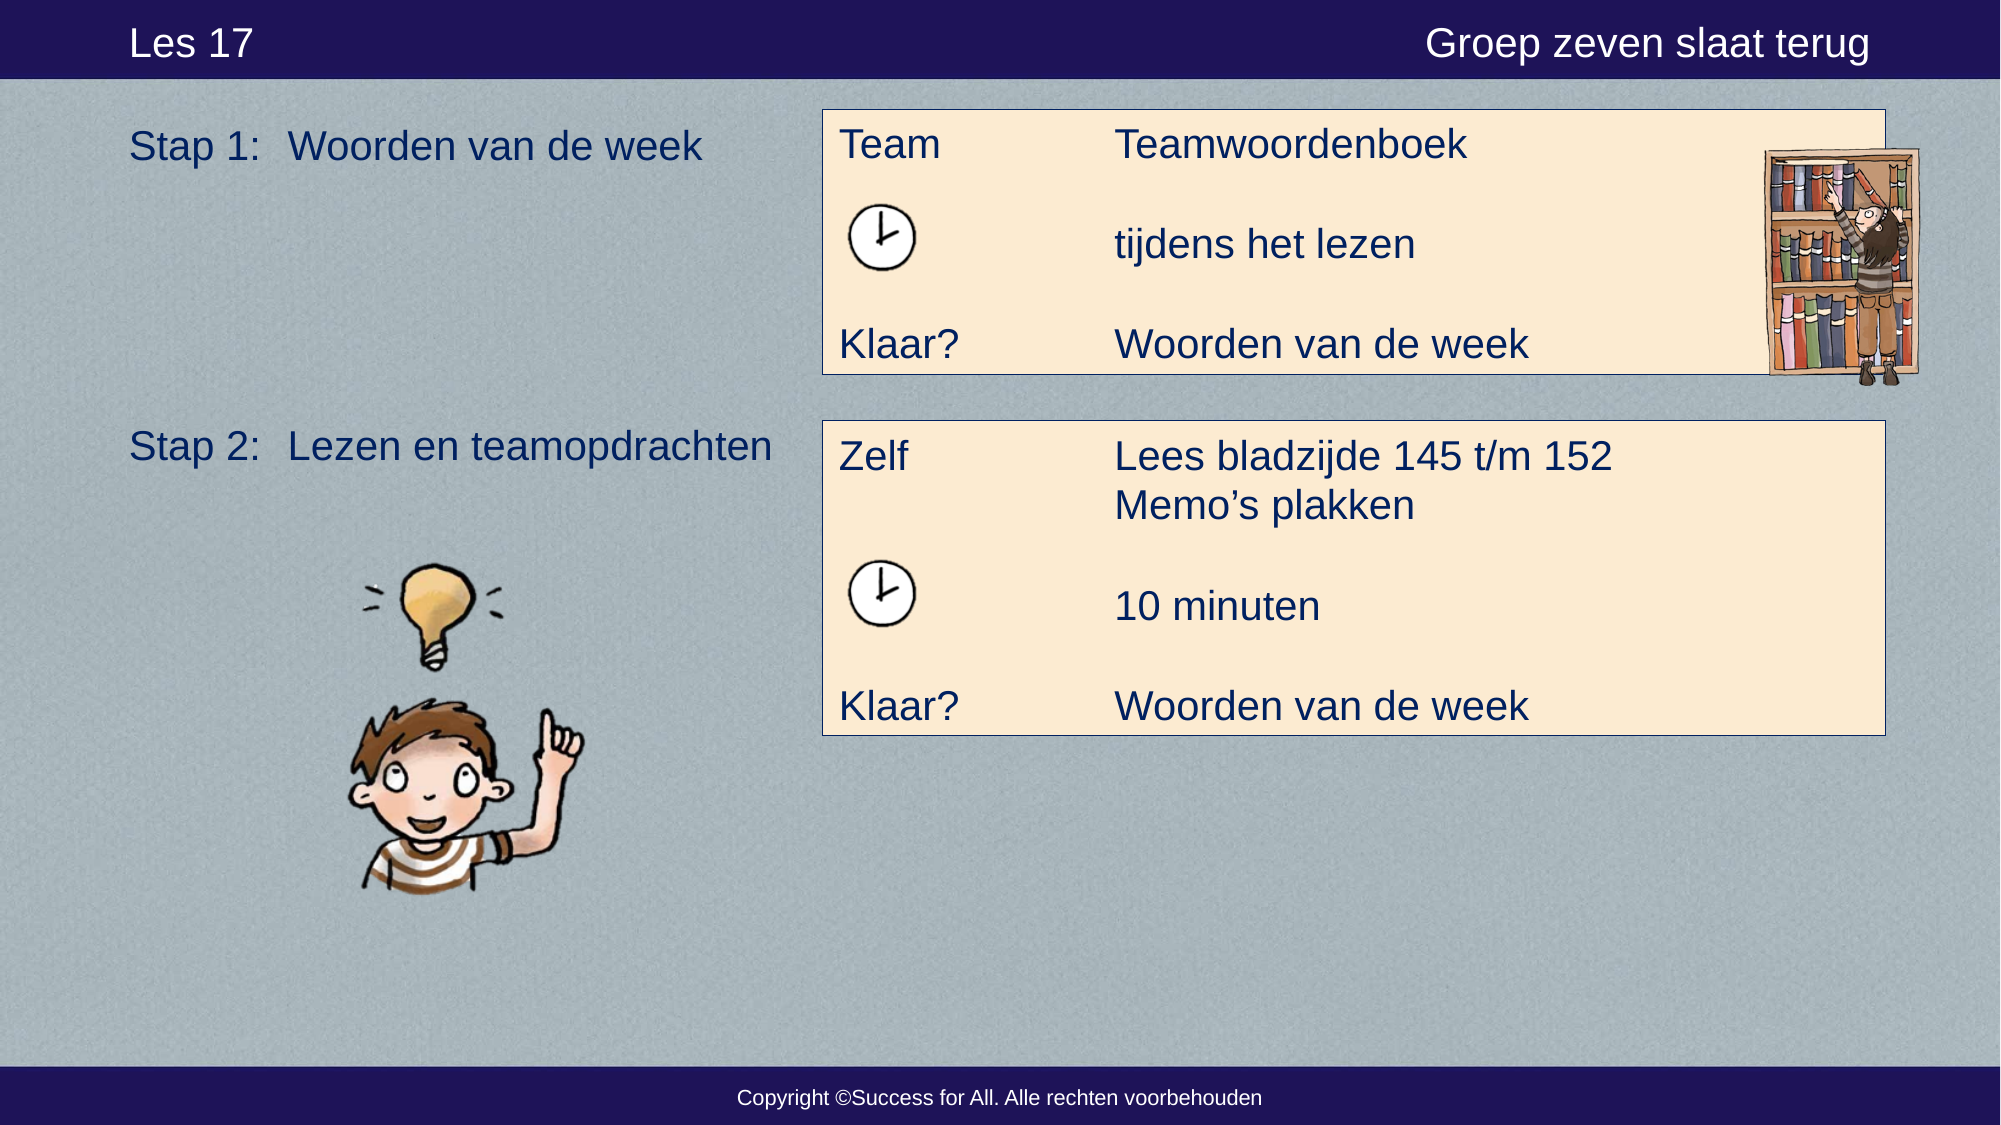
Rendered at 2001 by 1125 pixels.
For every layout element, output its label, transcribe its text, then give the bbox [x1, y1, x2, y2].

text_box Stap 1: Woorden van de week Stap 2: Lezen en teamopdrachten [114, 111, 907, 477]
picture [0, 0, 2001, 1125]
text_box Copyright ©Success for All. Alle rechten voorbehouden [0, 1076, 2000, 1125]
text_box Team Teamwoordenboek tijdens het lezen Klaar? Woorden van de week [822, 109, 1886, 375]
text_box Groep zeven slaat terug [999, 8, 1886, 73]
text_box Les 17 [114, 8, 354, 73]
text_box Zelf Lees bladzijde 145 t/m 152 Memo’s plakken 10 minuten Klaar? Woorden van de week [822, 420, 1886, 736]
